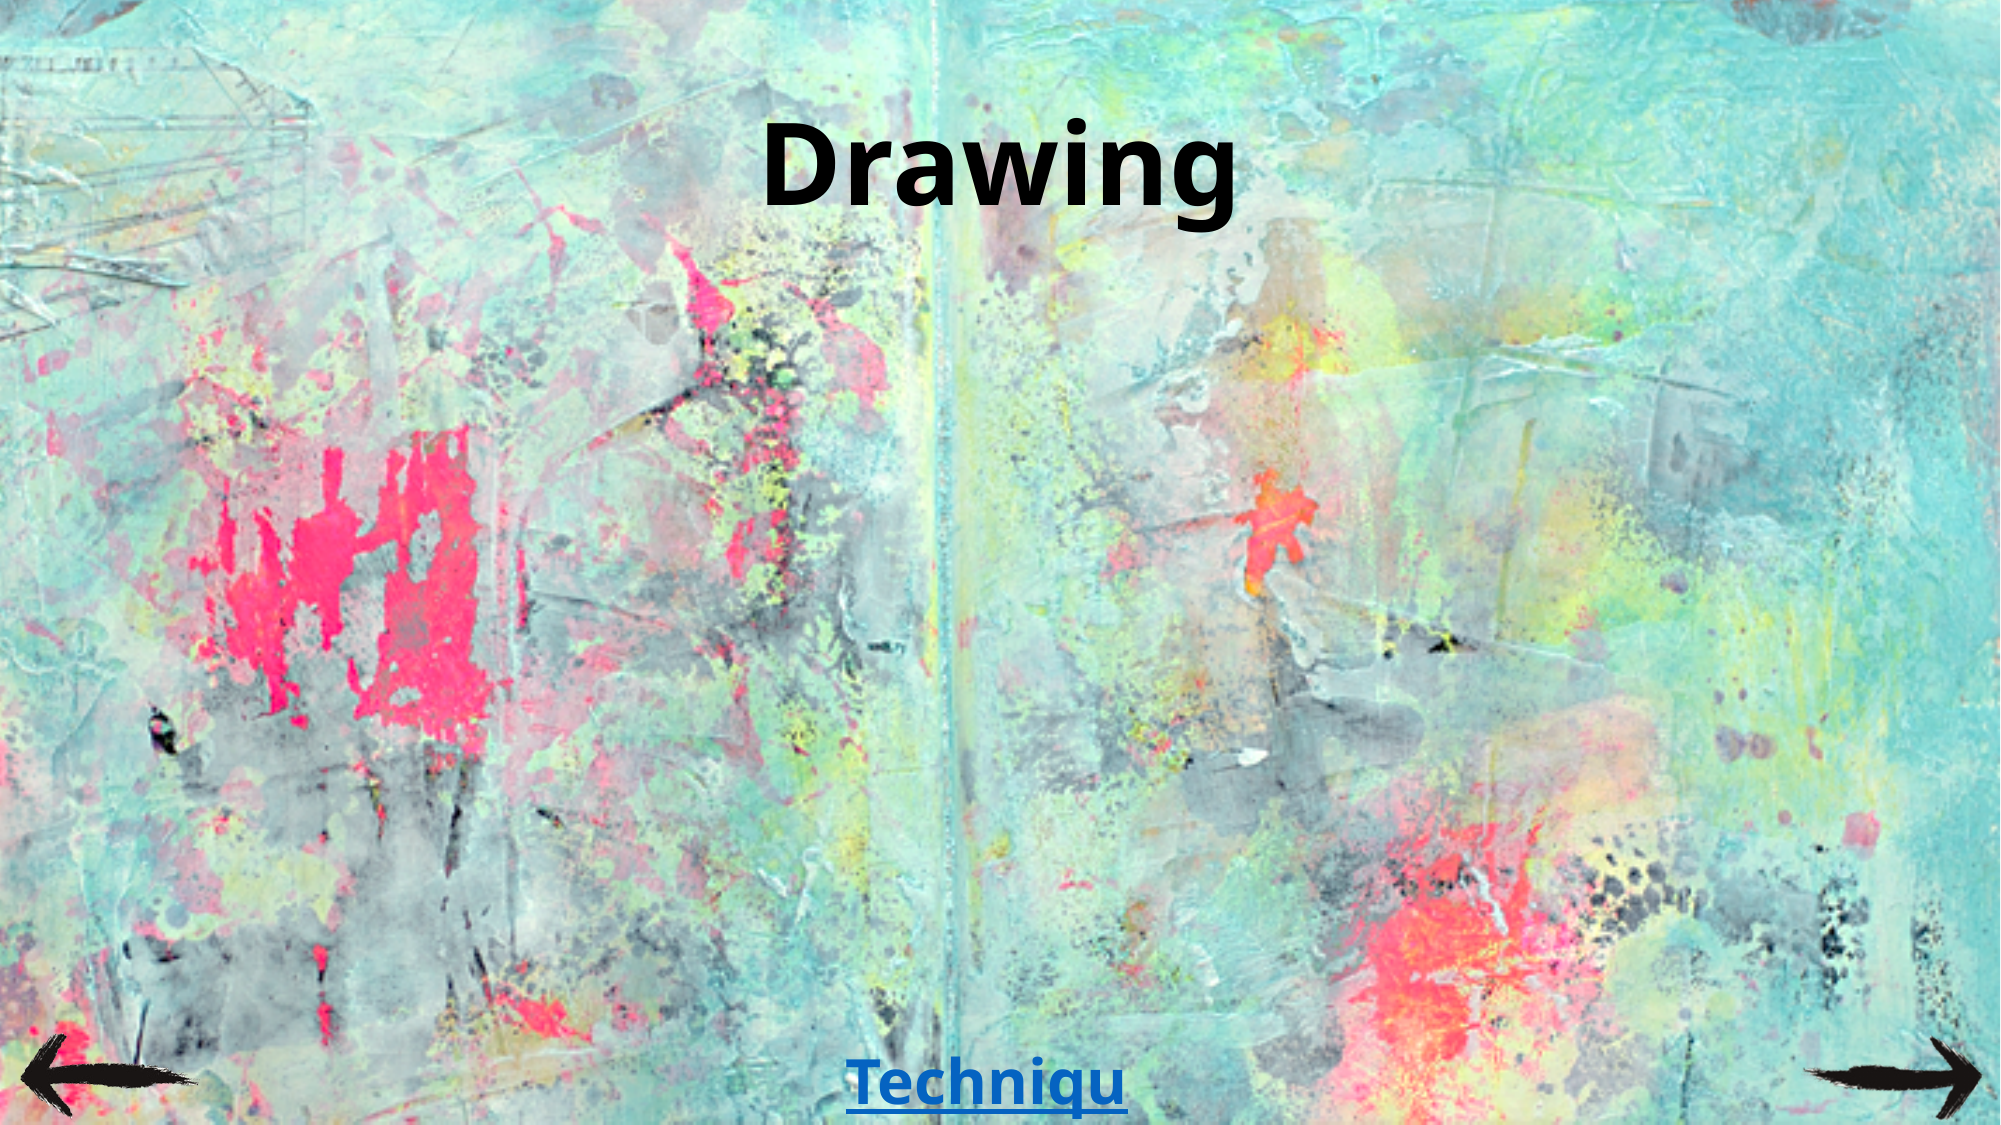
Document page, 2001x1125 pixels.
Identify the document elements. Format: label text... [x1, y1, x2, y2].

title Drawing [137, 59, 1863, 278]
picture [0, 0, 2001, 1125]
text_box Techniques [830, 1034, 1169, 1125]
